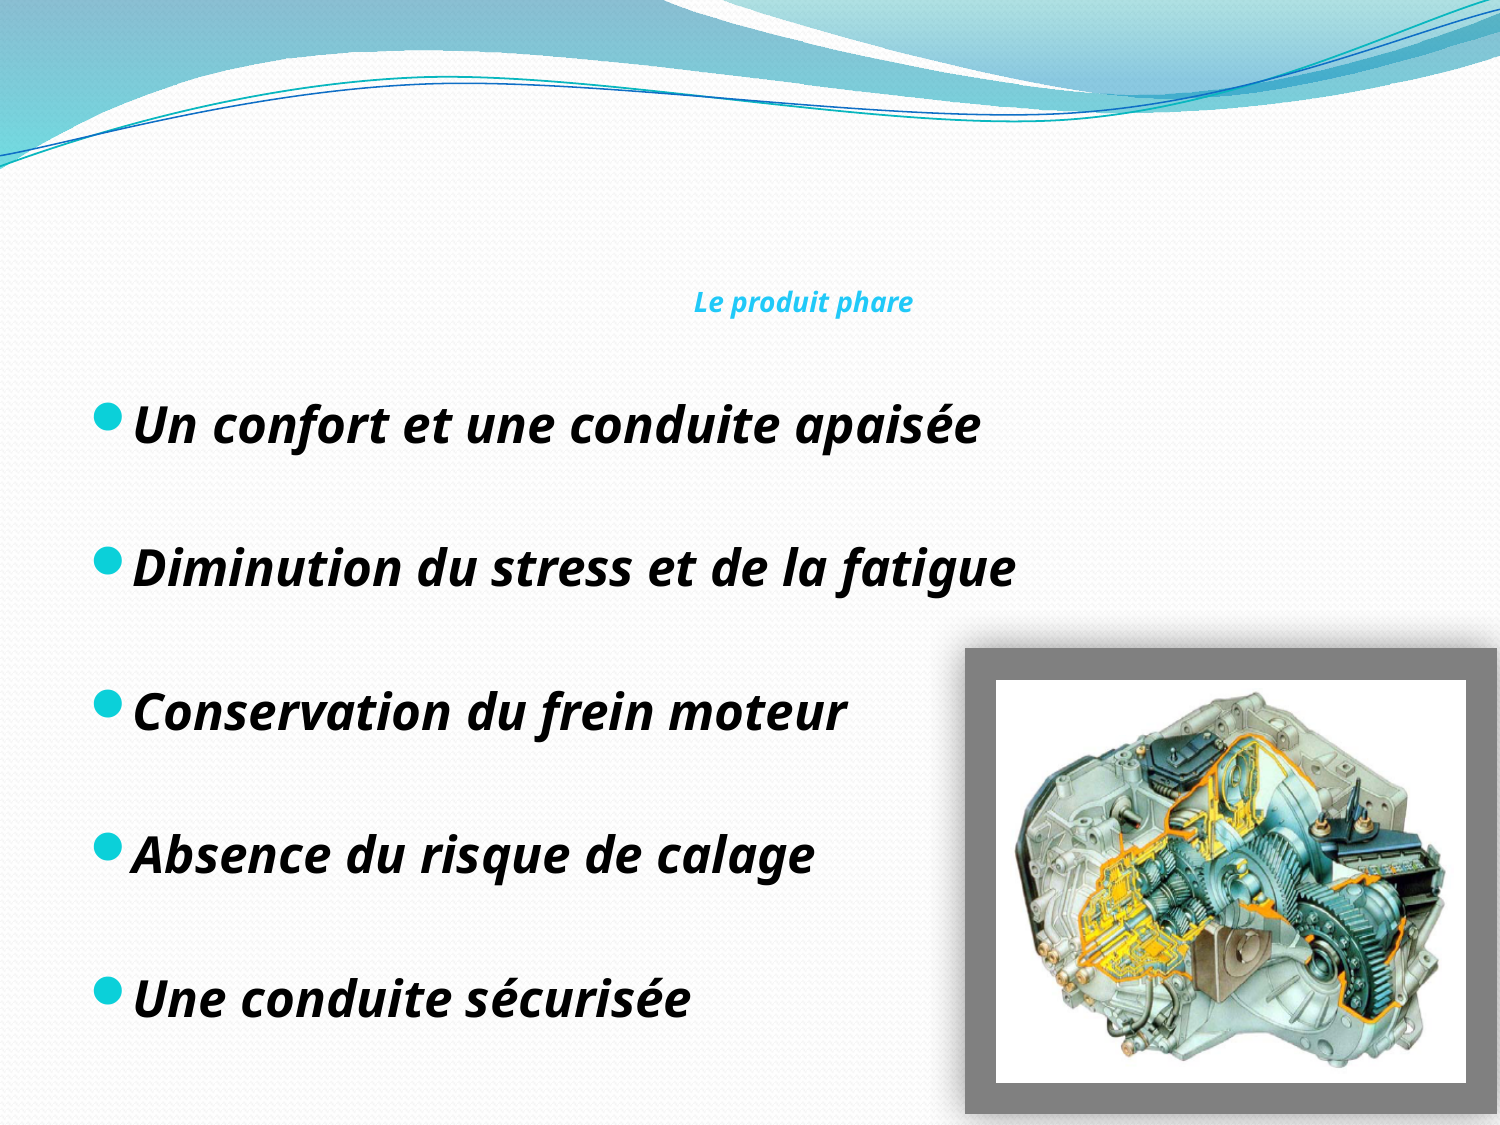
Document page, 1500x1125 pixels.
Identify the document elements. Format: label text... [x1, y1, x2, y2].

list Un confort et une conduite apaisée Diminution du stress et de la fatigue Conservation du frein moteur Absence du risque de calage Une conduite sécurisée [75, 317, 1425, 1038]
title Le produit phare [128, 105, 1479, 352]
picture [995, 679, 1466, 1084]
